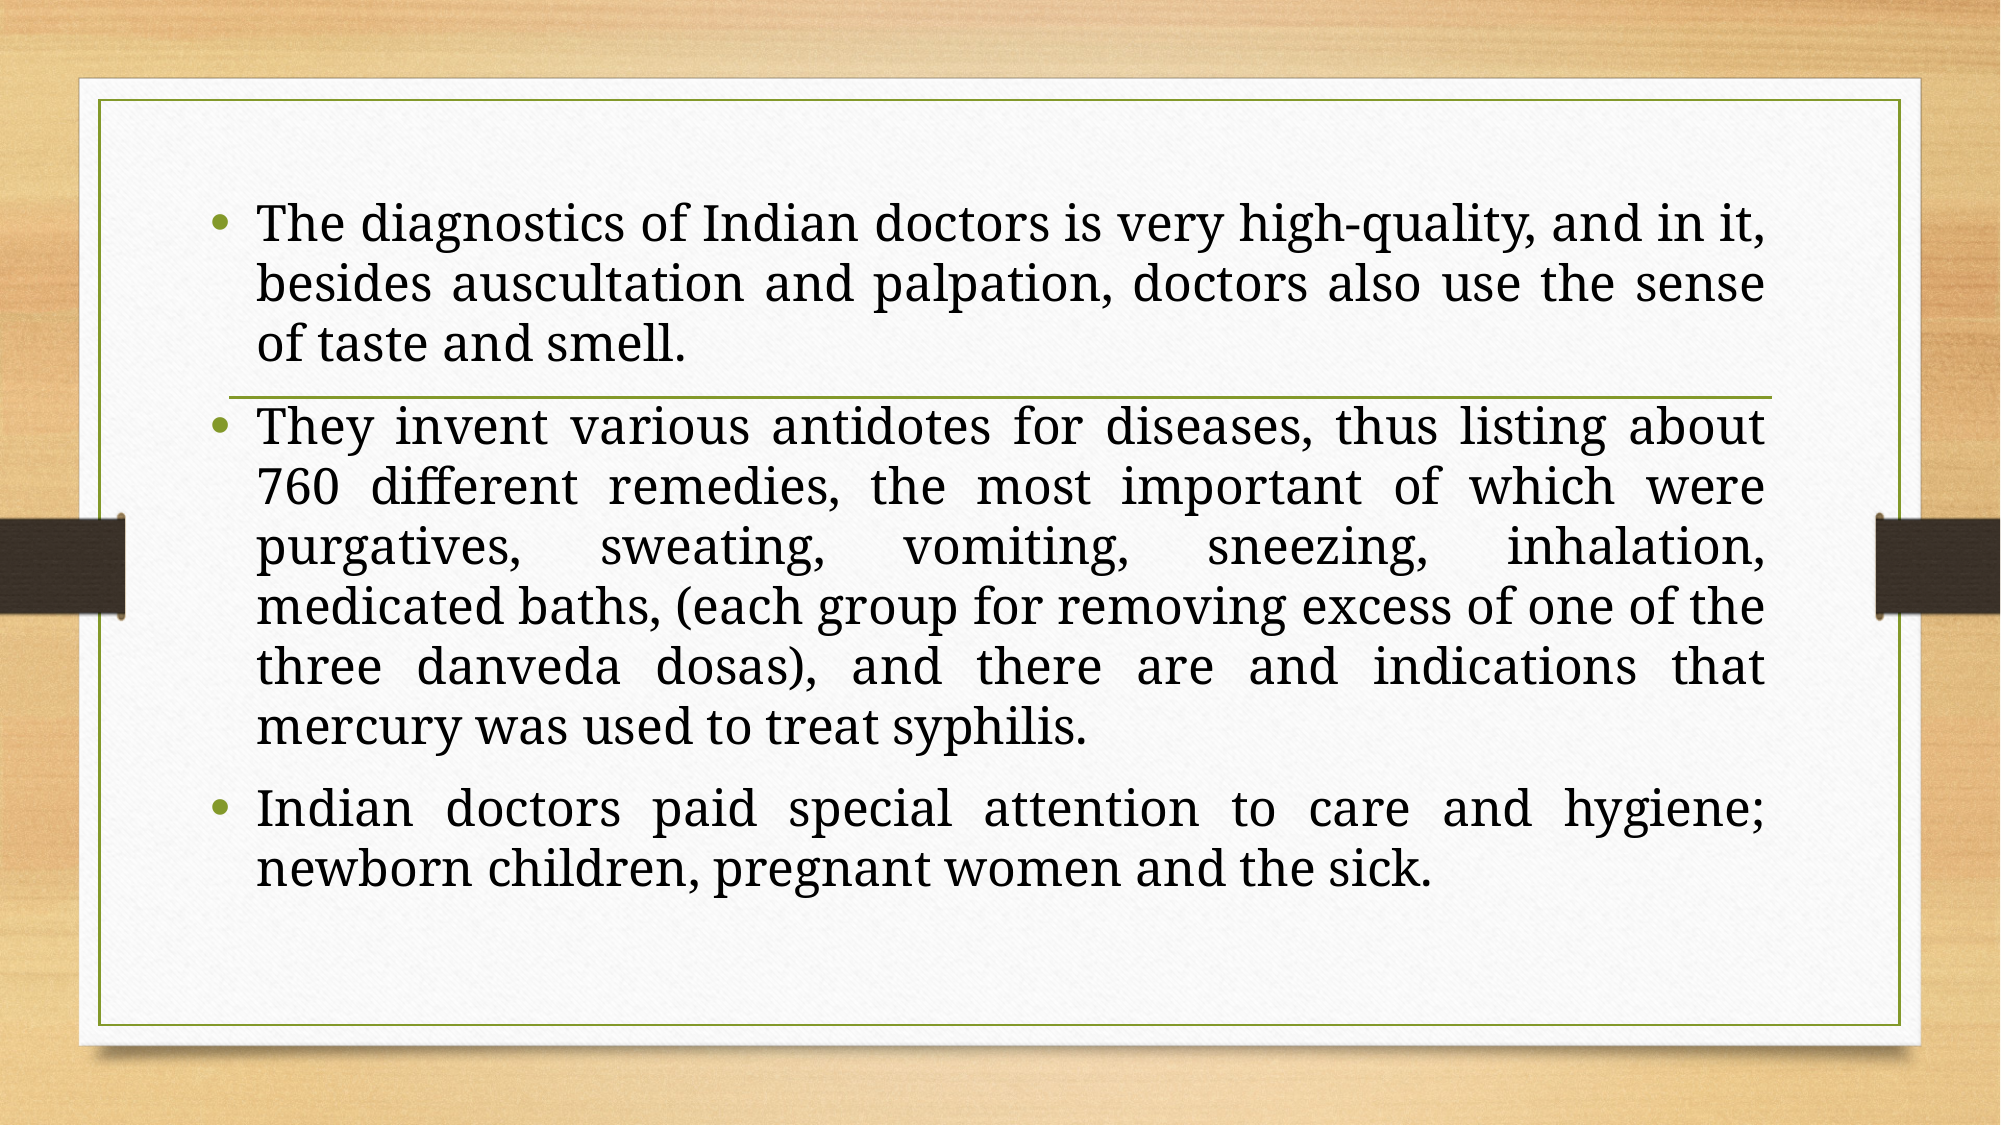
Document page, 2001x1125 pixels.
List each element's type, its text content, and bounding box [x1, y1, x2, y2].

list The diagnostics of Indian doctors is very high-quality, and in it, besides auscultation and palpation, doctors also use the sense of taste and smell. They invent various antidotes for diseases, thus listing about 760 different remedies, the most important of which were purgatives, sweating, vomiting, sneezing, inhalation, medicated baths, (each group for removing excess of one of the three danveda dosas), and there are and indications that mercury was used to treat syphilis. Indian doctors paid special attention to care and hygiene; newborn children, pregnant women and the sick. [195, 184, 1782, 992]
picture [0, 0, 2001, 1125]
